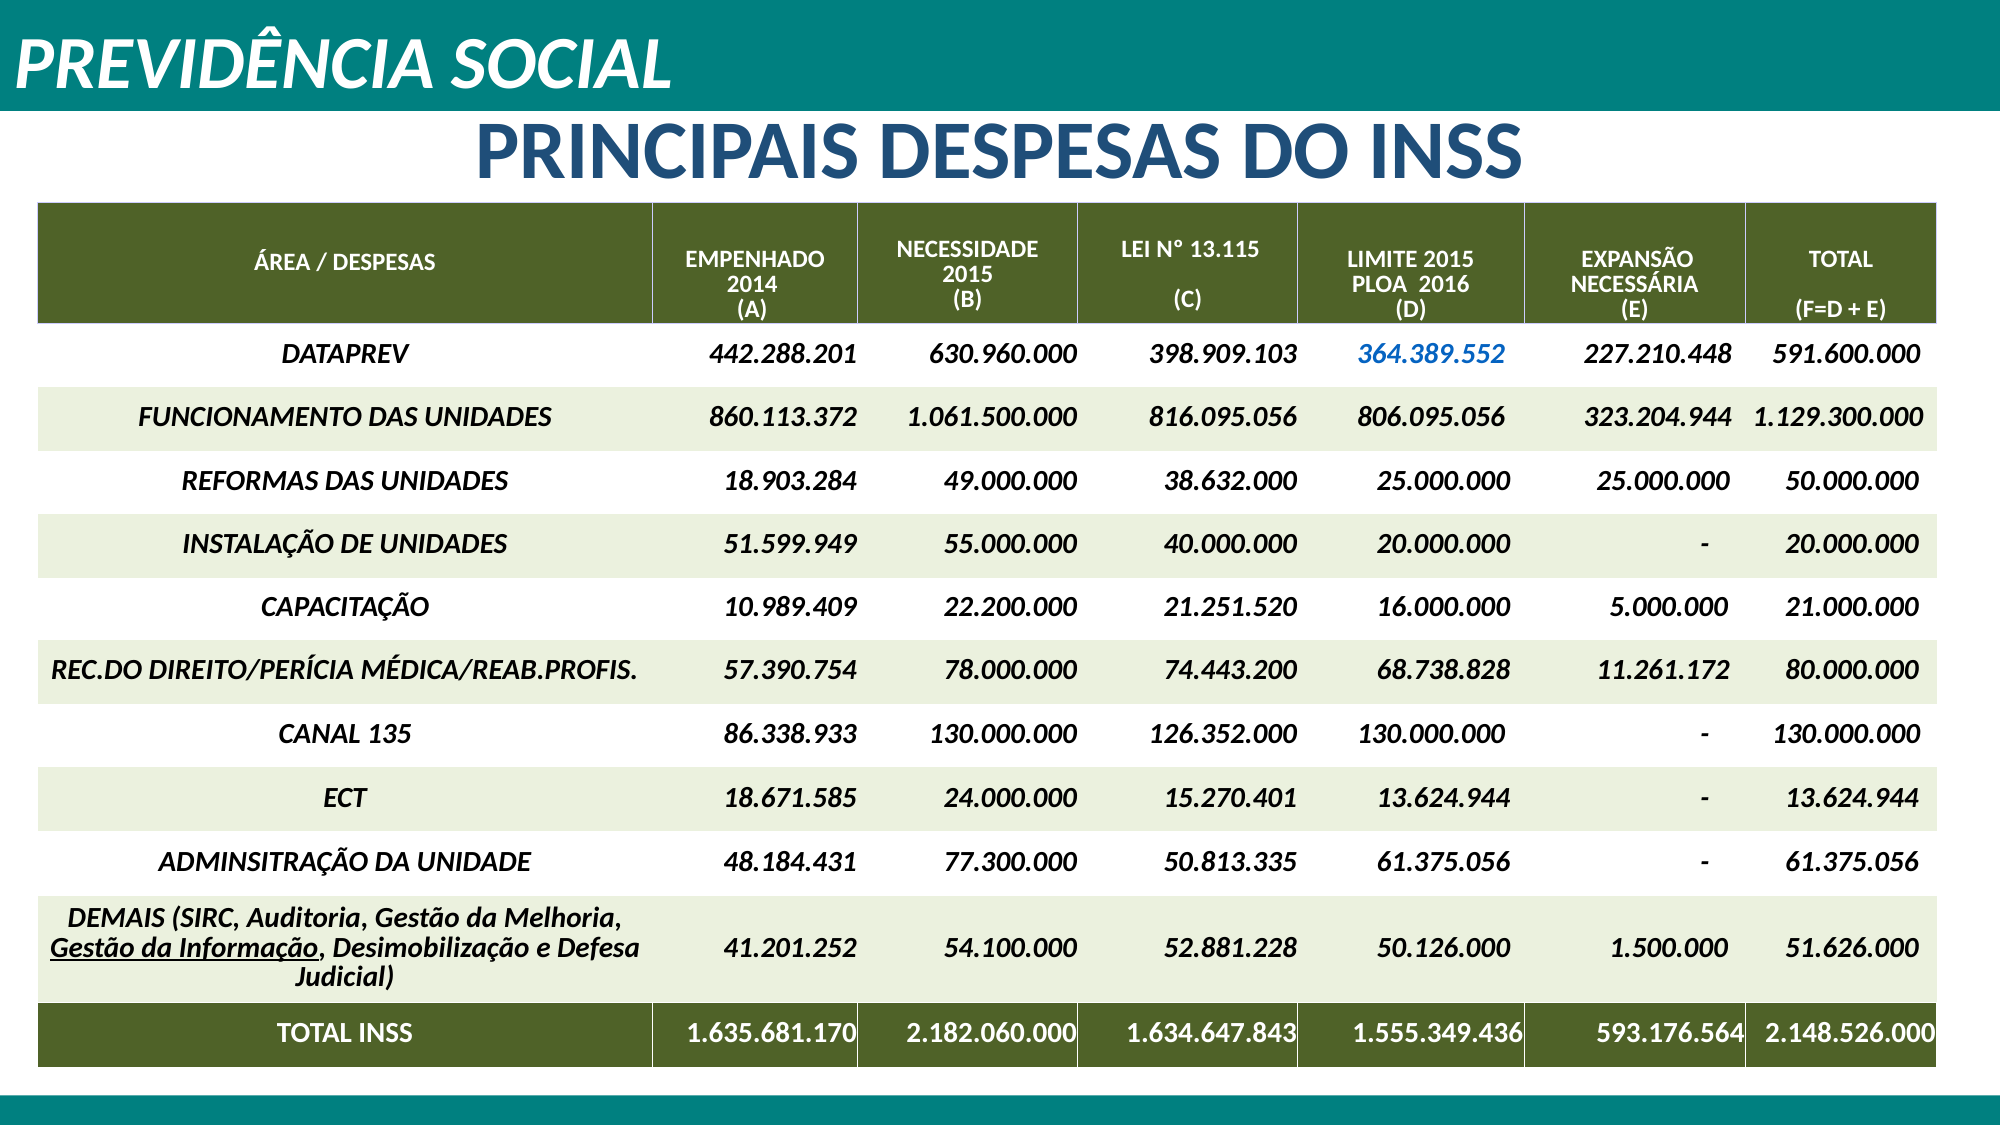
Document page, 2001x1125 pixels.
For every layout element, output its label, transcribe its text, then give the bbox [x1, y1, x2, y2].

table_cell 21.000.000 [1745, 578, 1937, 640]
table_header LEI Nº 13.115 (C) [1078, 203, 1297, 323]
table_cell 13.624.944 [1745, 767, 1937, 831]
table_header EMPENHADO 2014 (A) [653, 203, 857, 323]
table_cell 20.000.000 [1298, 514, 1524, 578]
table_cell 77.300.000 [858, 831, 1078, 896]
table_cell 25.000.000 [1298, 451, 1524, 514]
table_cell DATAPREV [38, 324, 653, 387]
table_cell 126.352.000 [1078, 704, 1298, 767]
table_cell 227.210.448 [1524, 324, 1745, 387]
table_cell 38.632.000 [1078, 451, 1298, 514]
table_cell 21.251.520 [1078, 578, 1298, 640]
text_box [0, 1095, 2000, 1125]
table_cell 1.061.500.000 [858, 387, 1078, 451]
table_cell 51.626.000 [1745, 896, 1937, 1002]
table_cell 49.000.000 [858, 451, 1078, 514]
table_cell 2.182.060.000 [858, 1003, 1077, 1067]
table_cell 323.204.944 [1524, 387, 1745, 451]
table_cell 1.555.349.436 [1298, 1003, 1524, 1067]
table_cell 52.881.228 [1078, 896, 1298, 1002]
table_cell 74.443.200 [1078, 640, 1298, 704]
table_cell 5.000.000 [1524, 578, 1745, 640]
table_cell 591.600.000 [1745, 324, 1937, 387]
table_cell ECT [38, 767, 653, 831]
table_cell 1.635.681.170 [653, 1003, 857, 1067]
table_cell TOTAL INSS [38, 1003, 652, 1067]
table_cell 78.000.000 [858, 640, 1078, 704]
table_cell CAPACITAÇÃO [38, 578, 653, 640]
table_cell 130.000.000 [858, 704, 1078, 767]
table_cell 630.960.000 [858, 324, 1078, 387]
table_cell 68.738.828 [1298, 640, 1524, 704]
title PRINCIPAIS DESPESAS DO INSS [140, 112, 1860, 192]
table_cell 61.375.056 [1298, 831, 1524, 896]
table_cell 51.599.949 [653, 514, 858, 578]
table_cell 55.000.000 [858, 514, 1078, 578]
table_cell 18.671.585 [653, 767, 858, 831]
table_cell - [1524, 704, 1745, 767]
table_cell 11.261.172 [1524, 640, 1745, 704]
table_header LIMITE 2015 PLOA 2016 (D) [1298, 203, 1524, 323]
table_cell 860.113.372 [653, 387, 858, 451]
table_cell 41.201.252 [653, 896, 858, 1002]
table_cell 25.000.000 [1524, 451, 1745, 514]
table_cell 18.903.284 [653, 451, 858, 514]
table_header ÁREA / DESPESAS [38, 203, 652, 323]
table_cell 40.000.000 [1078, 514, 1298, 578]
table_cell 816.095.056 [1078, 387, 1298, 451]
table_cell 24.000.000 [858, 767, 1078, 831]
table_cell 13.624.944 [1298, 767, 1524, 831]
table_cell 1.634.647.843 [1078, 1003, 1297, 1067]
table_cell INSTALAÇÃO DE UNIDADES [38, 514, 653, 578]
table_cell 16.000.000 [1298, 578, 1524, 640]
table_cell 22.200.000 [858, 578, 1078, 640]
table_cell ADMINSITRAÇÃO DA UNIDADE [38, 831, 653, 896]
table_cell 130.000.000 [1298, 704, 1524, 767]
table_cell 1.500.000 [1524, 896, 1745, 1002]
table_cell 48.184.431 [653, 831, 858, 896]
table_cell 80.000.000 [1745, 640, 1937, 704]
table_cell 50.126.000 [1298, 896, 1524, 1002]
table_cell 61.375.056 [1745, 831, 1937, 896]
table_cell REFORMAS DAS UNIDADES [38, 451, 653, 514]
table_cell - [1524, 767, 1745, 831]
table_cell 86.338.933 [653, 704, 858, 767]
table_header TOTAL (F=D + E) [1746, 203, 1936, 323]
table_cell 593.176.564 [1525, 1003, 1745, 1067]
table_cell - [1524, 831, 1745, 896]
table_cell 54.100.000 [858, 896, 1078, 1002]
table_cell FUNCIONAMENTO DAS UNIDADES [38, 387, 653, 451]
table_cell - [1524, 514, 1745, 578]
table_cell 50.000.000 [1745, 451, 1937, 514]
table_cell 20.000.000 [1745, 514, 1937, 578]
table_cell 442.288.201 [653, 324, 858, 387]
table_cell 57.390.754 [653, 640, 858, 704]
text_box PREVIDÊNCIA SOCIAL [0, 0, 2000, 111]
table_cell 2.148.526.000 [1746, 1003, 1936, 1067]
table_cell DEMAIS (SIRC, Auditoria, Gestão da Melhoria, Gestão da Informação, Desimobilização e Defesa Judicial) [38, 896, 653, 1002]
table_cell 398.909.103 [1078, 324, 1298, 387]
table_cell 806.095.056 [1298, 387, 1524, 451]
table_cell 1.129.300.000 [1745, 387, 1937, 451]
table_cell 10.989.409 [653, 578, 858, 640]
table_header EXPANSÃO NECESSÁRIA (E) [1525, 203, 1745, 323]
table_cell 50.813.335 [1078, 831, 1298, 896]
table_cell 15.270.401 [1078, 767, 1298, 831]
table_cell REC.DO DIREITO/PERÍCIA MÉDICA/REAB.PROFIS. [38, 640, 653, 704]
table_cell CANAL 135 [38, 704, 653, 767]
table_cell 364.389.552 [1298, 324, 1524, 387]
table_header NECESSIDADE 2015 (B) [858, 203, 1077, 323]
table_cell 130.000.000 [1745, 704, 1937, 767]
